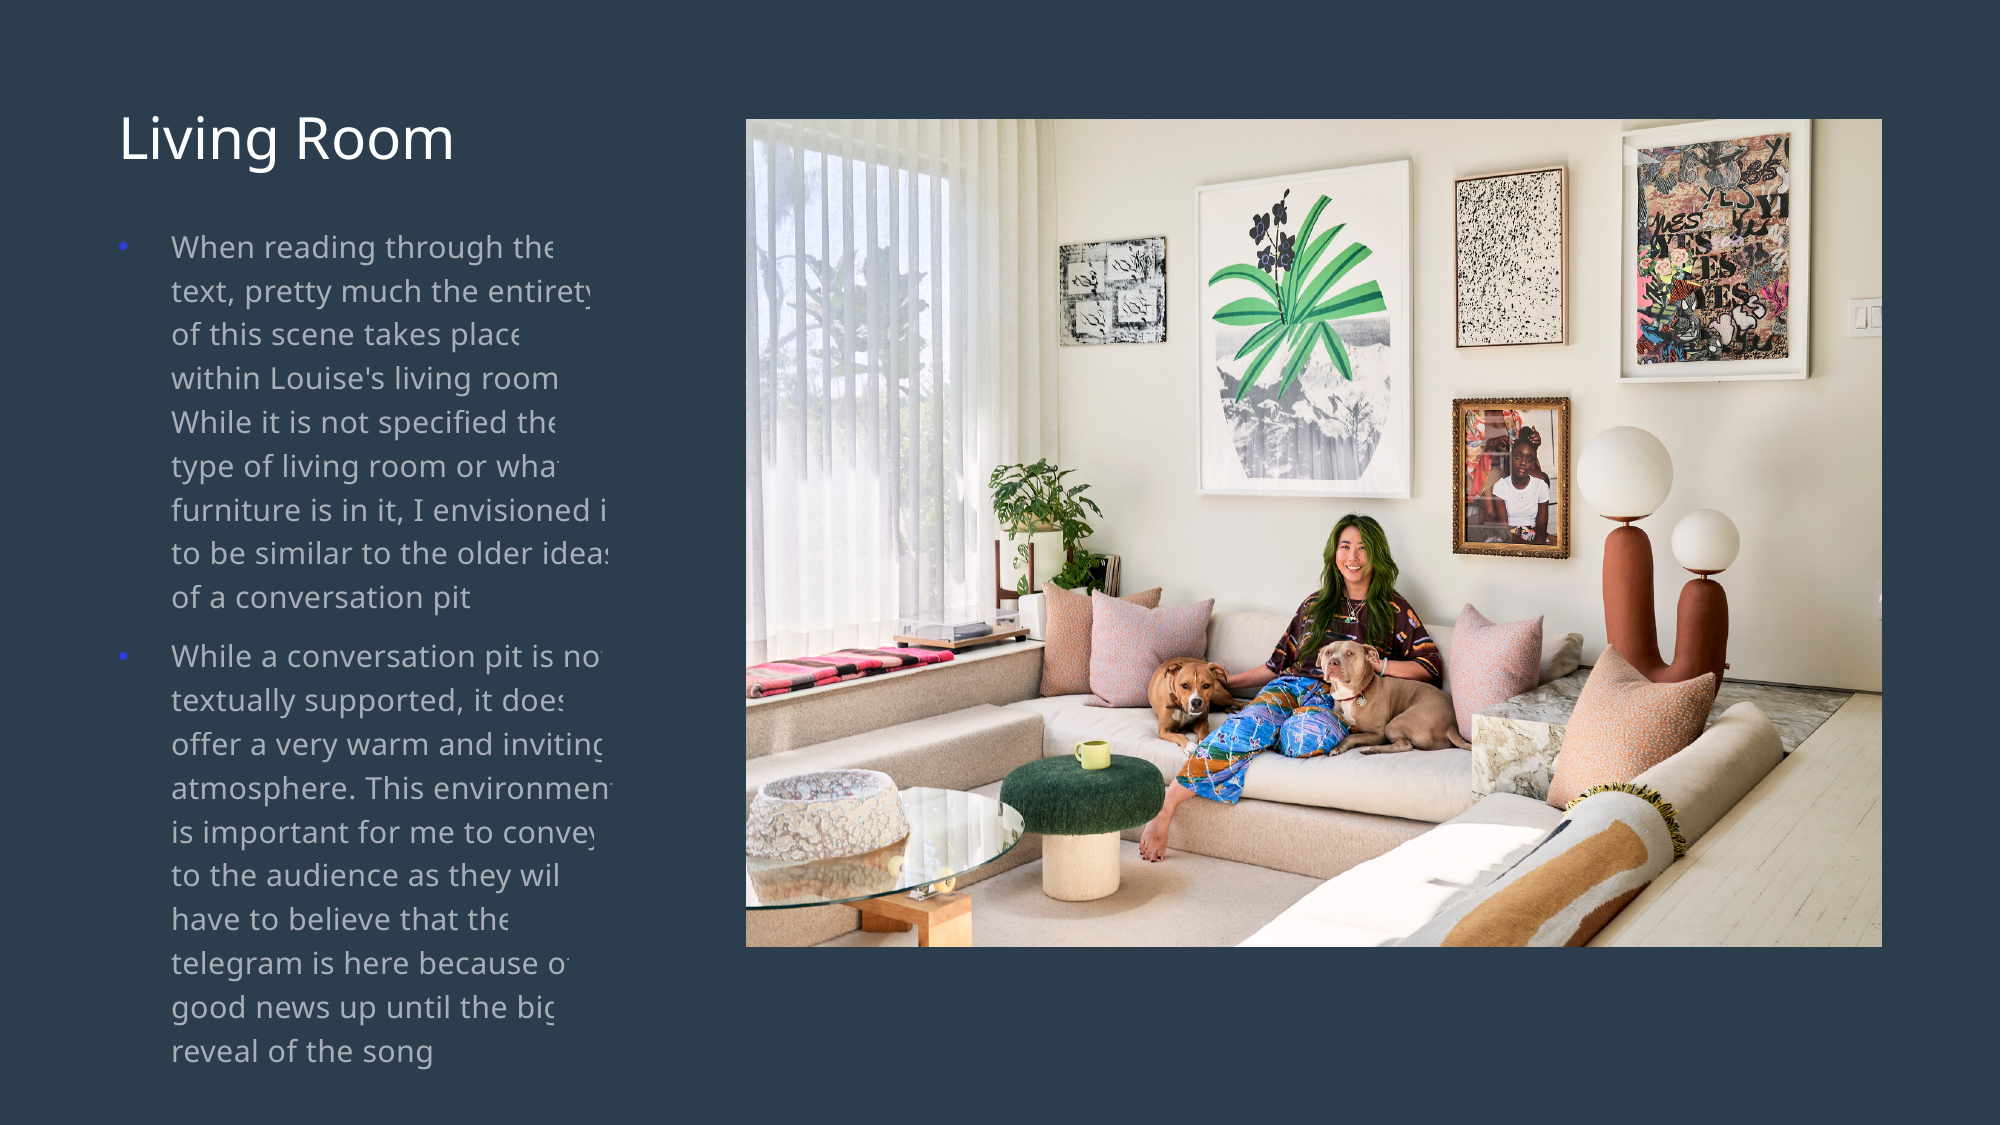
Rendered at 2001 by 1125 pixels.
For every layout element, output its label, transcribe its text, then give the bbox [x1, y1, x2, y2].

title Living Room [118, 101, 626, 220]
list When reading through the text, pretty much the entirety of this scene takes place within Louise's living room. While it is not specified the type of living room or what furniture is in it, I envisioned it to be similar to the older ideas of a conversation pit. While a conversation pit is not textually supported, it does offer a very warm and inviting atmosphere. This environment is important for me to convey to the audience as they will have to believe that the telegram is here because of good news up until the big reveal of the song. [118, 220, 626, 1086]
picture [746, 119, 1882, 947]
